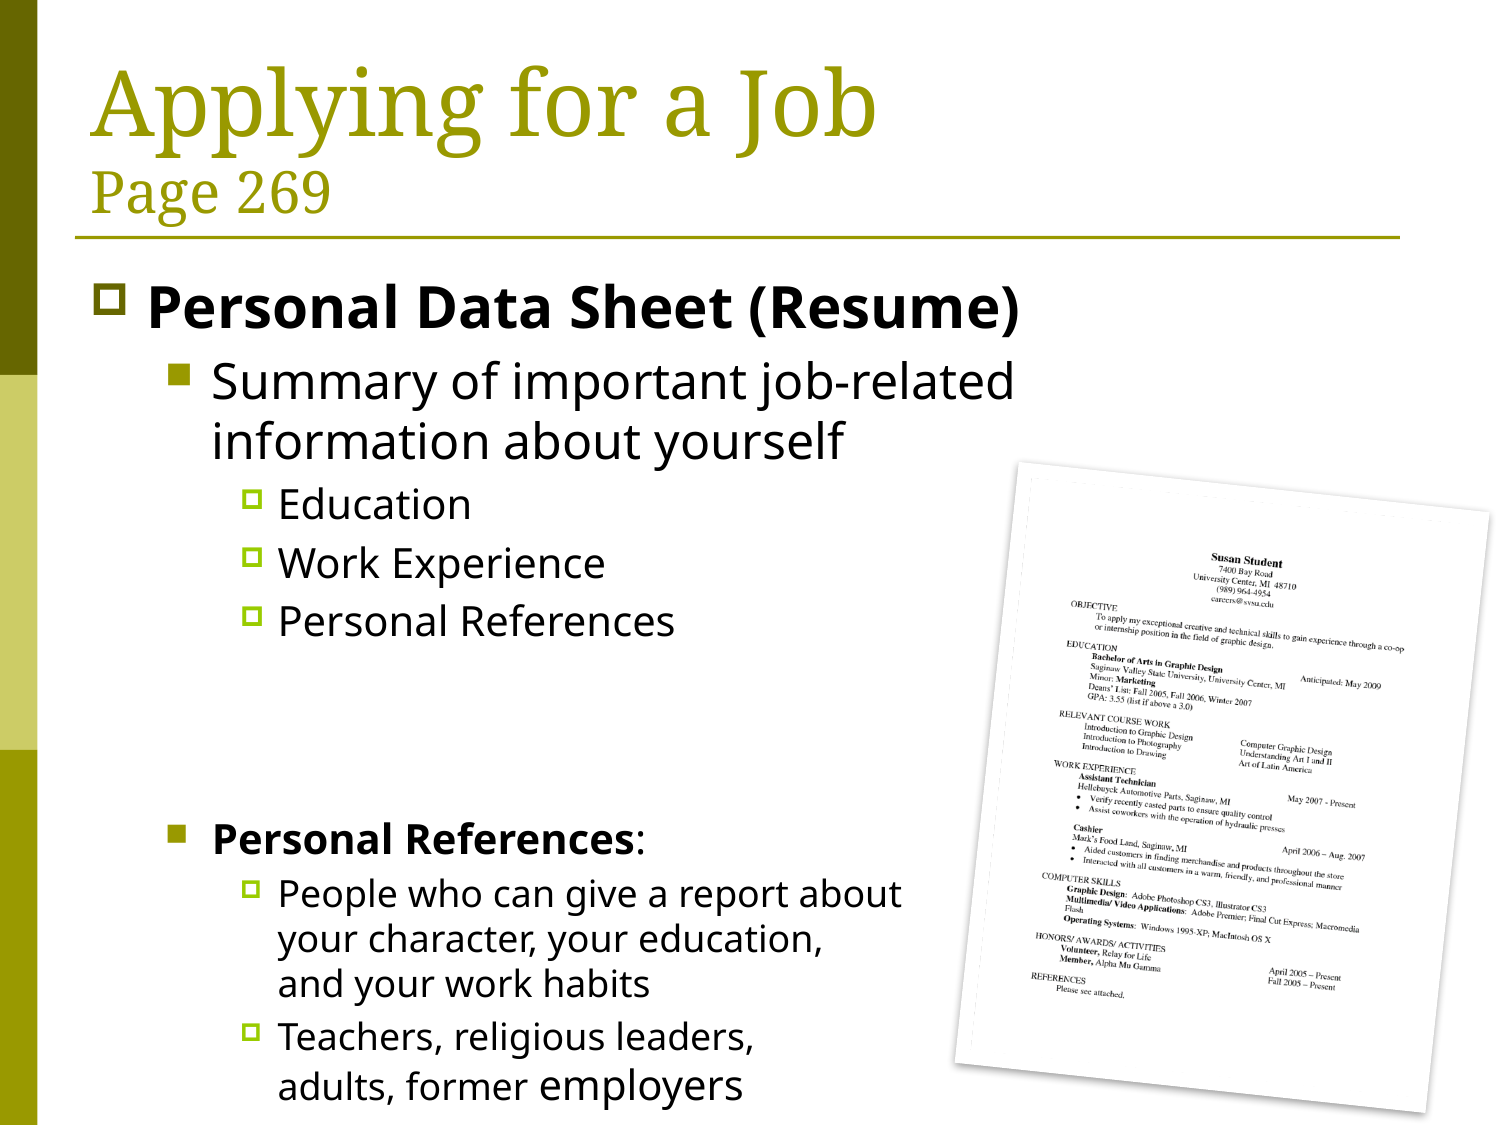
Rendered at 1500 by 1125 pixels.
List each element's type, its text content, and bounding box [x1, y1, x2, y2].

title Applying for a Job Page 269 [74, 45, 1426, 233]
picture [971, 479, 1473, 1096]
list Personal Data Sheet (Resume) Summary of important job-related information about yourself Education Work Experience Personal References Personal References: People who can give a report about your character, your education, and your work habits Teachers, religious leaders, adults, former employers [74, 262, 1426, 1006]
